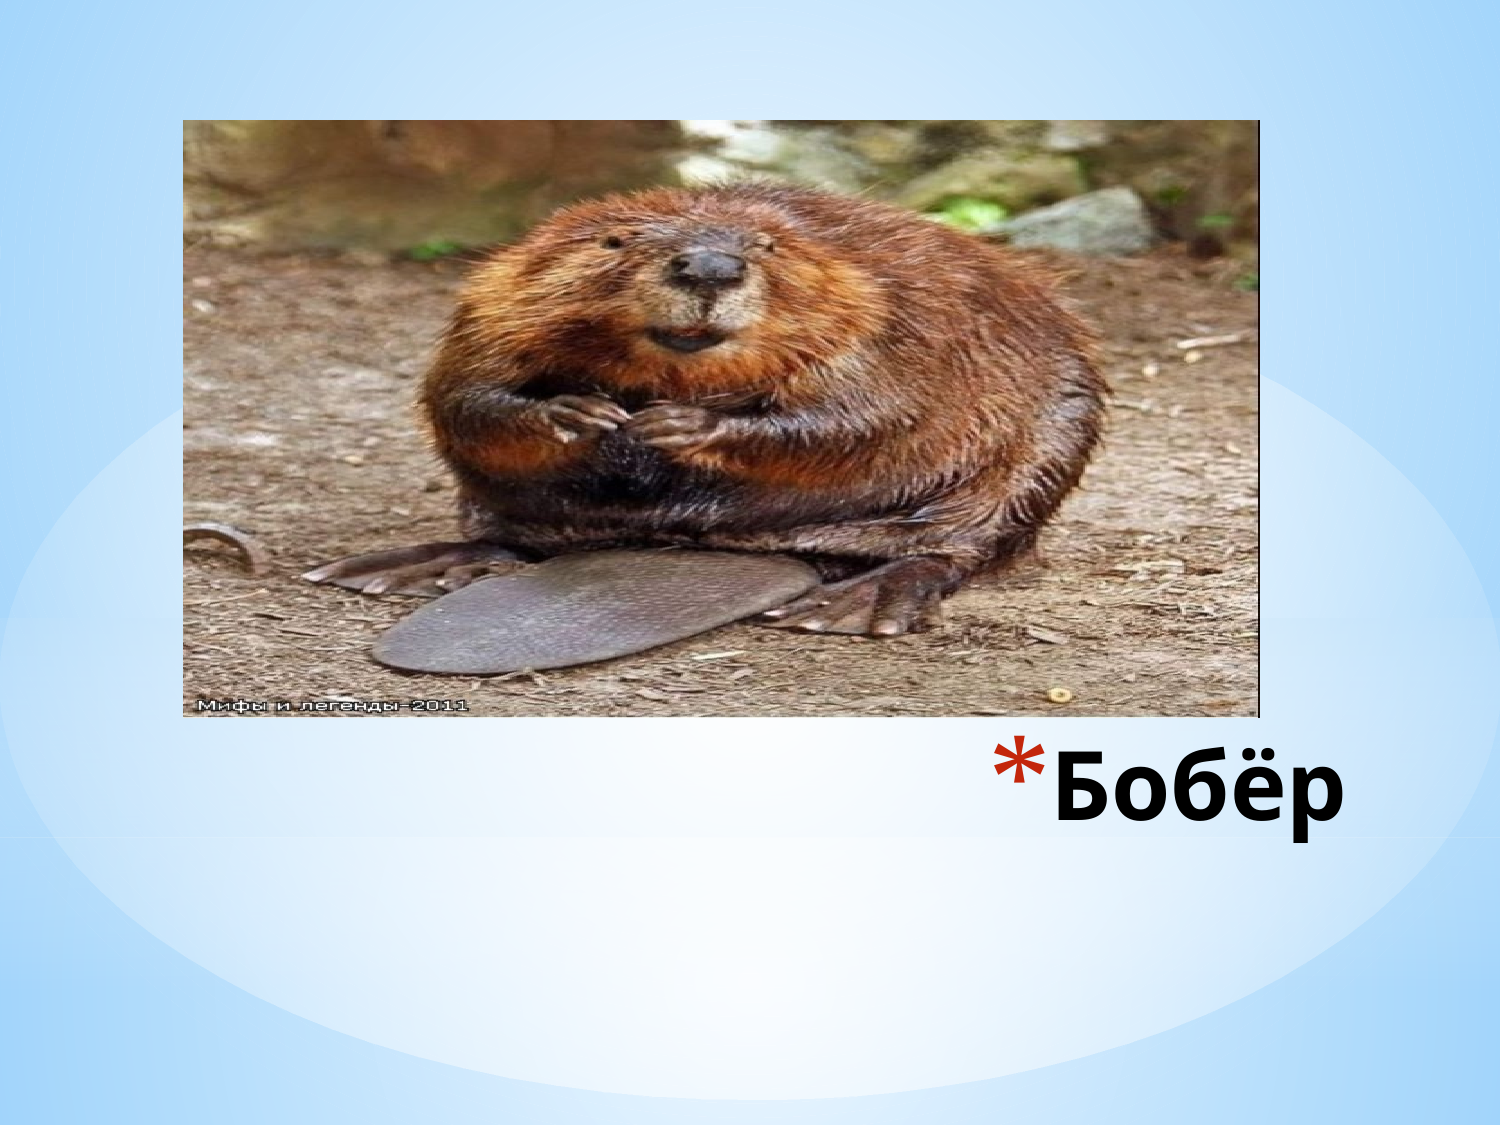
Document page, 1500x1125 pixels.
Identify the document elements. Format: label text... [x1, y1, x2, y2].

title Бобёр [294, 717, 1363, 905]
picture [182, 120, 1260, 718]
